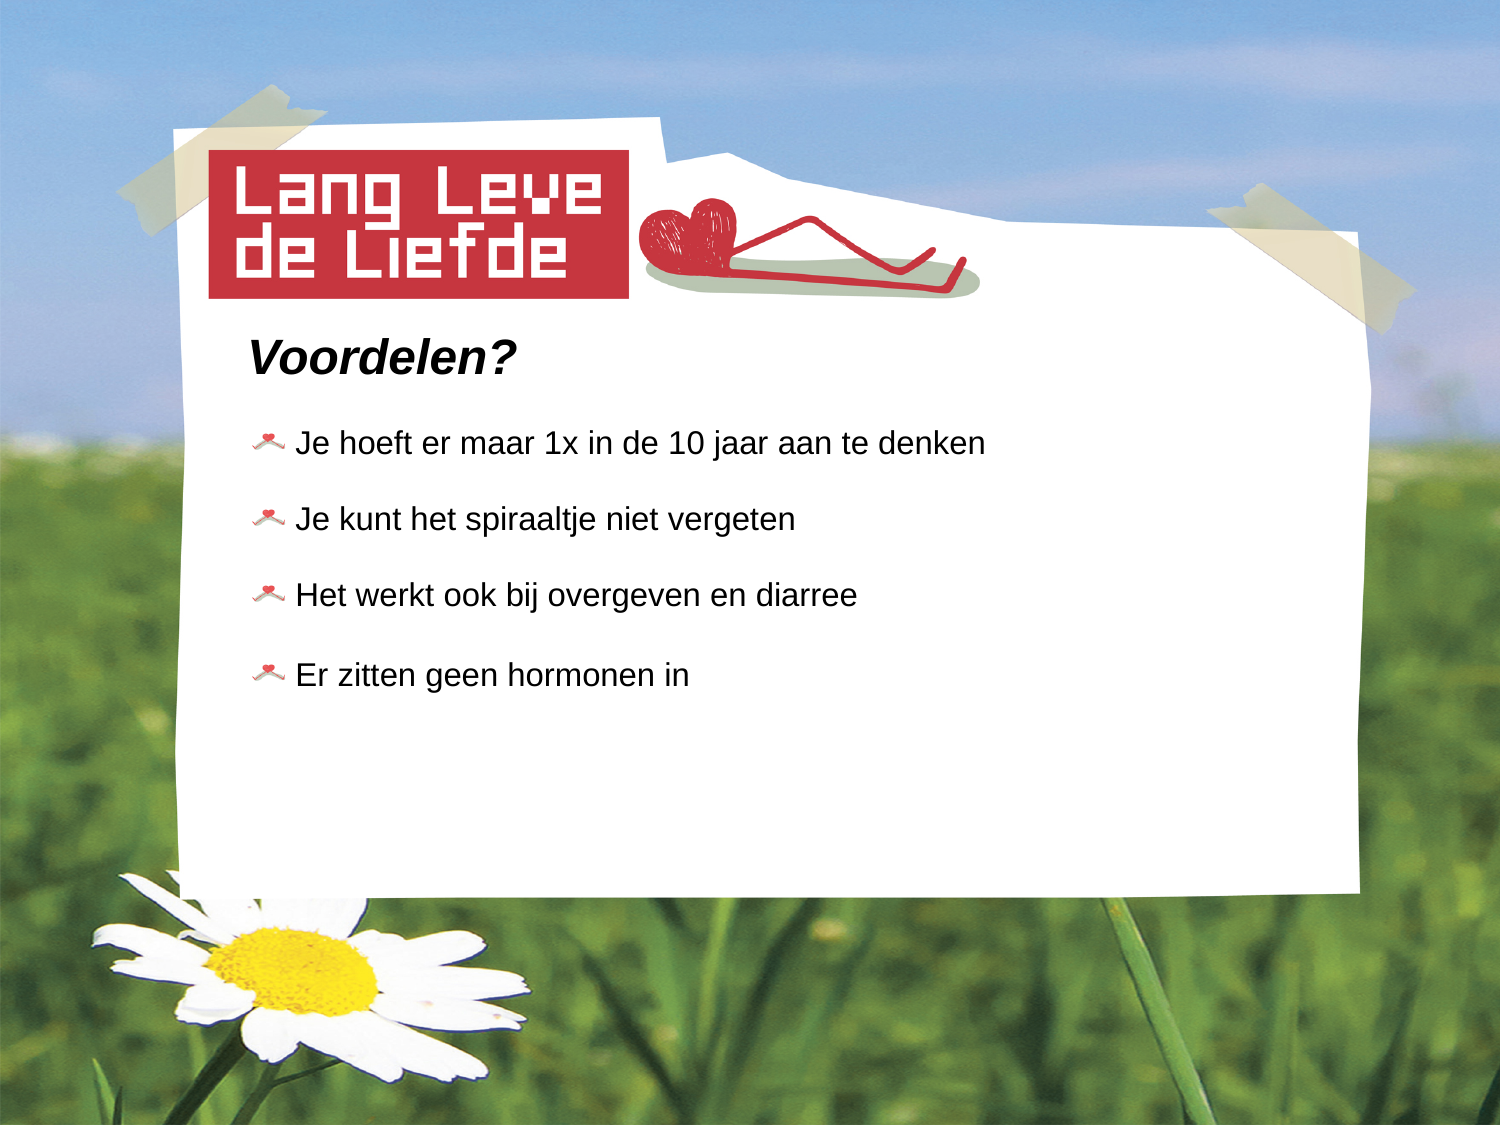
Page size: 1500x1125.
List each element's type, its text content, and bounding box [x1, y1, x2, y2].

picture [0, 0, 1500, 1125]
list Voordelen? Je hoeft er maar 1x in de 10 jaar aan te denken Je kunt het spiraaltje niet vergeten Het werkt ook bij overgeven en diarree Er zitten geen hormonen in [231, 329, 1301, 880]
